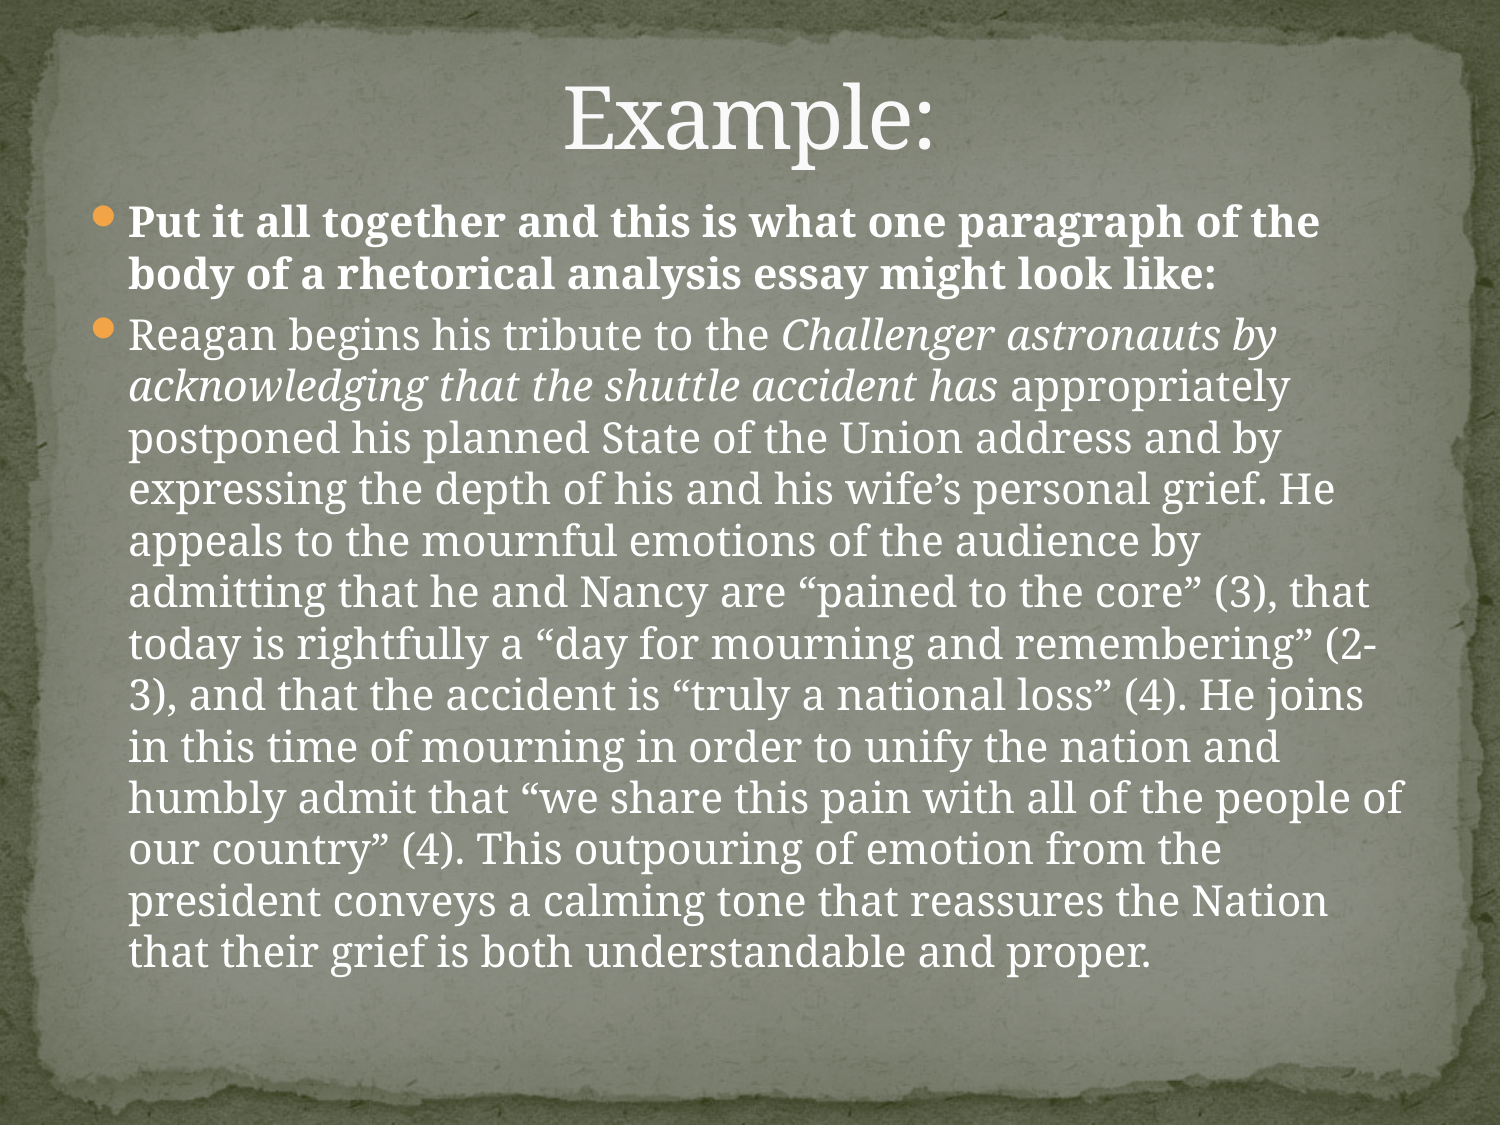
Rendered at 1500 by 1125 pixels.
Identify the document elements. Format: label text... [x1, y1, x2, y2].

list Put it all together and this is what one paragraph of the body of a rhetorical analysis essay might look like: Reagan begins his tribute to the Challenger astronauts by acknowledging that the shuttle accident has appropriately postponed his planned State of the Union address and by expressing the depth of his and his wife’s personal grief. He appeals to the mournful emotions of the audience by admitting that he and Nancy are “pained to the core” (3), that today is rightfully a “day for mourning and remembering” (2-3), and that the accident is “truly a national loss” (4). He joins in this time of mourning in order to unify the nation and humbly admit that “we share this pain with all of the people of our country” (4). This outpouring of emotion from the president conveys a calming tone that reassures the Nation that their grief is both understandable and proper. [75, 187, 1425, 1025]
title Example: [74, 24, 1425, 175]
